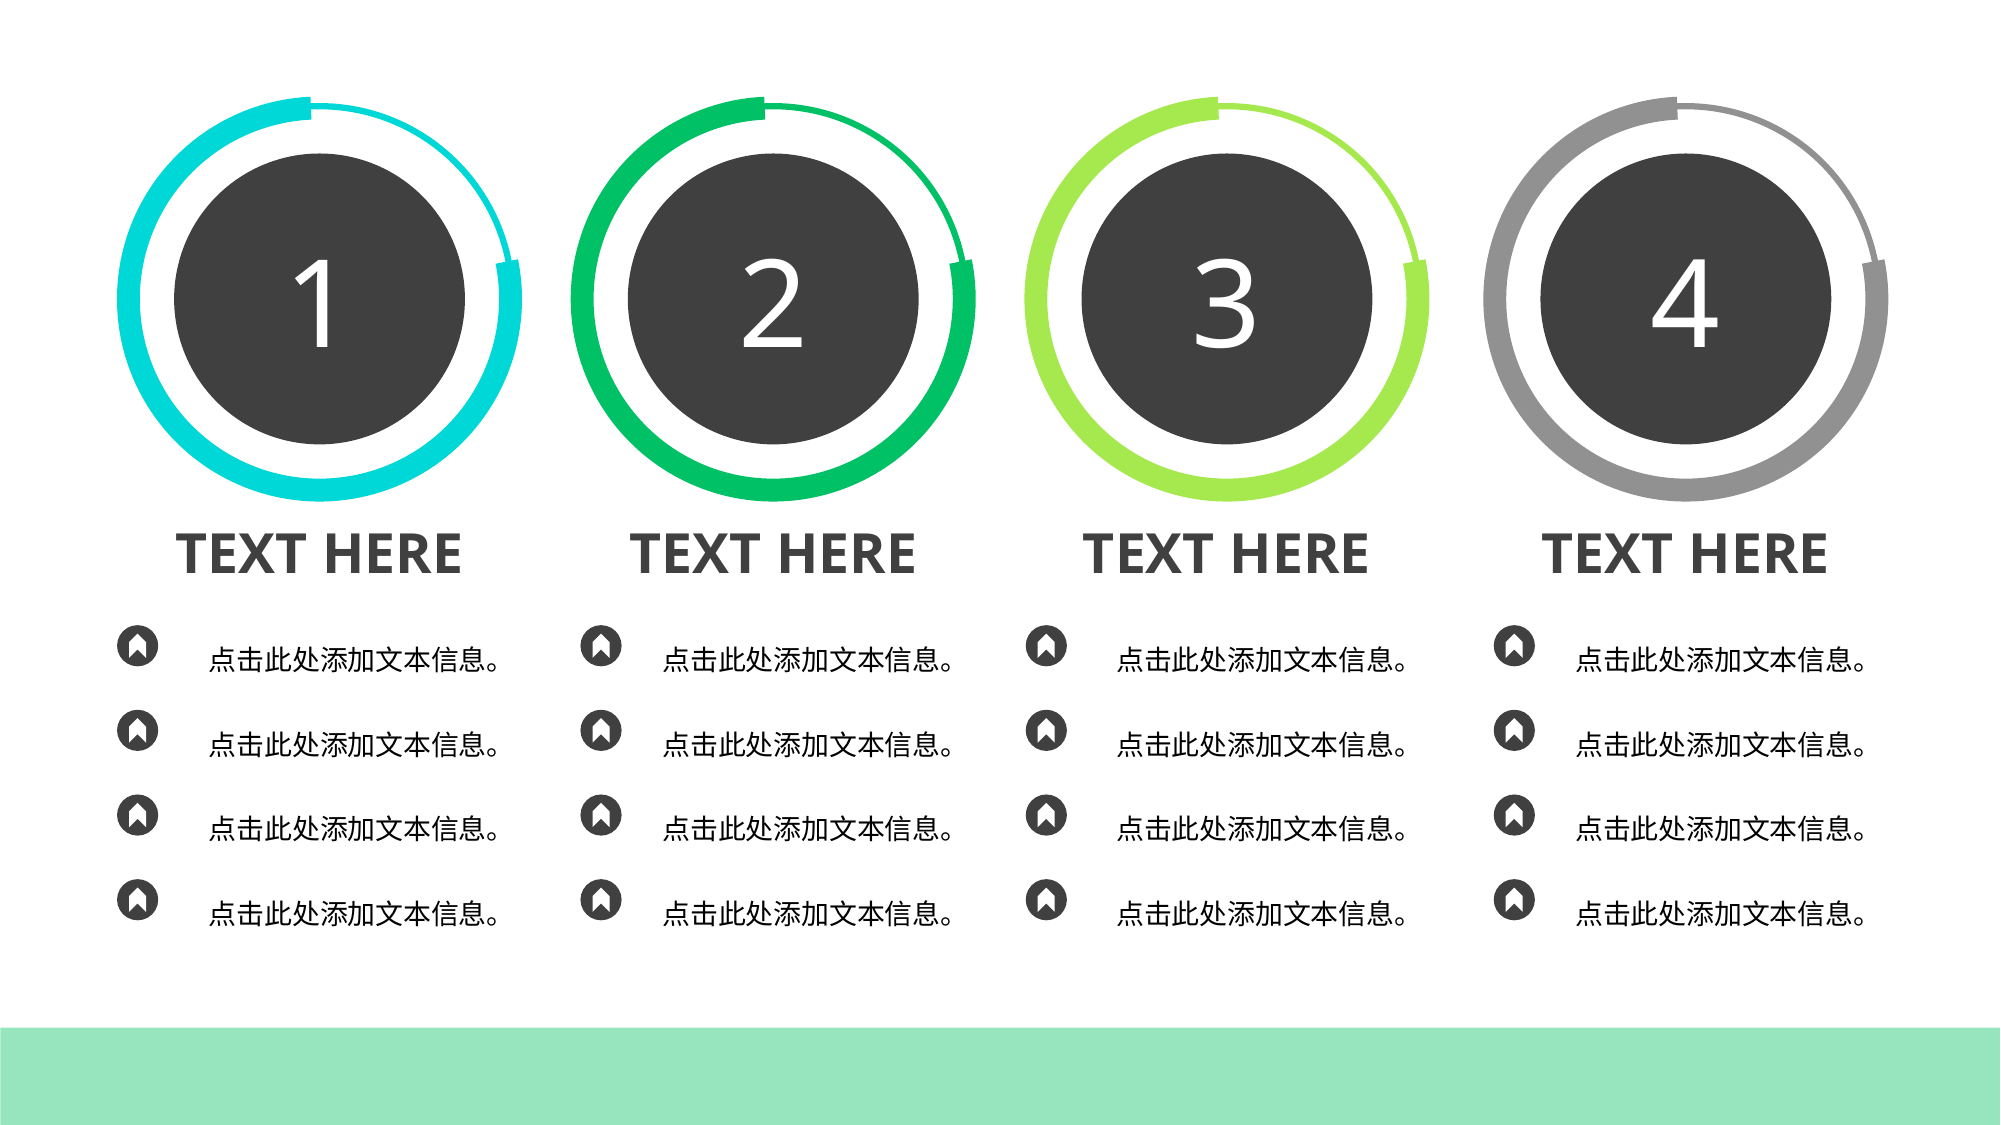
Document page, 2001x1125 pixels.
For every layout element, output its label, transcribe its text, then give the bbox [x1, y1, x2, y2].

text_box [1493, 709, 1535, 751]
text_box TEXT HERE [594, 535, 952, 592]
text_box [117, 794, 159, 836]
text_box TEXT HERE [140, 535, 499, 592]
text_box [580, 709, 622, 751]
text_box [580, 625, 622, 667]
text_box 点击此处添加文本信息。 [1066, 709, 1472, 768]
text_box 点击此处添加文本信息。 [1066, 794, 1472, 853]
text_box 点击此处添加文本信息。 [159, 794, 564, 853]
text_box 点击此处添加文本信息。 [159, 625, 564, 709]
text_box 点击此处添加文本信息。 [613, 625, 1018, 684]
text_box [580, 794, 622, 836]
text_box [116, 96, 522, 502]
text_box 点击此处添加文本信息。 [159, 879, 564, 938]
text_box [1493, 625, 1535, 667]
text_box TEXT HERE [1507, 535, 1865, 592]
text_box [1483, 96, 1889, 502]
text_box TEXT HERE [1048, 535, 1406, 592]
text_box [117, 625, 159, 667]
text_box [580, 879, 622, 921]
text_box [1025, 879, 1067, 921]
text_box 点击此处添加文本信息。 [1525, 625, 1931, 684]
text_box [570, 96, 976, 502]
text_box 点击此处添加文本信息。 [159, 709, 564, 768]
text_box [1025, 794, 1067, 836]
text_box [1493, 794, 1535, 836]
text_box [1493, 879, 1535, 921]
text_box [117, 879, 159, 921]
text_box 点击此处添加文本信息。 [1066, 625, 1472, 684]
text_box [1024, 96, 1430, 502]
text_box 点击此处添加文本信息。 [613, 794, 1018, 853]
text_box 点击此处添加文本信息。 [1525, 879, 1931, 938]
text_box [117, 709, 159, 751]
text_box 点击此处添加文本信息。 [1066, 879, 1472, 938]
text_box [0, 1027, 2000, 1125]
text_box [1025, 709, 1067, 751]
text_box 点击此处添加文本信息。 [1525, 709, 1931, 768]
text_box 点击此处添加文本信息。 [613, 879, 1018, 938]
text_box 点击此处添加文本信息。 [1525, 794, 1931, 853]
text_box 点击此处添加文本信息。 [613, 709, 1018, 768]
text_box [1025, 625, 1067, 667]
